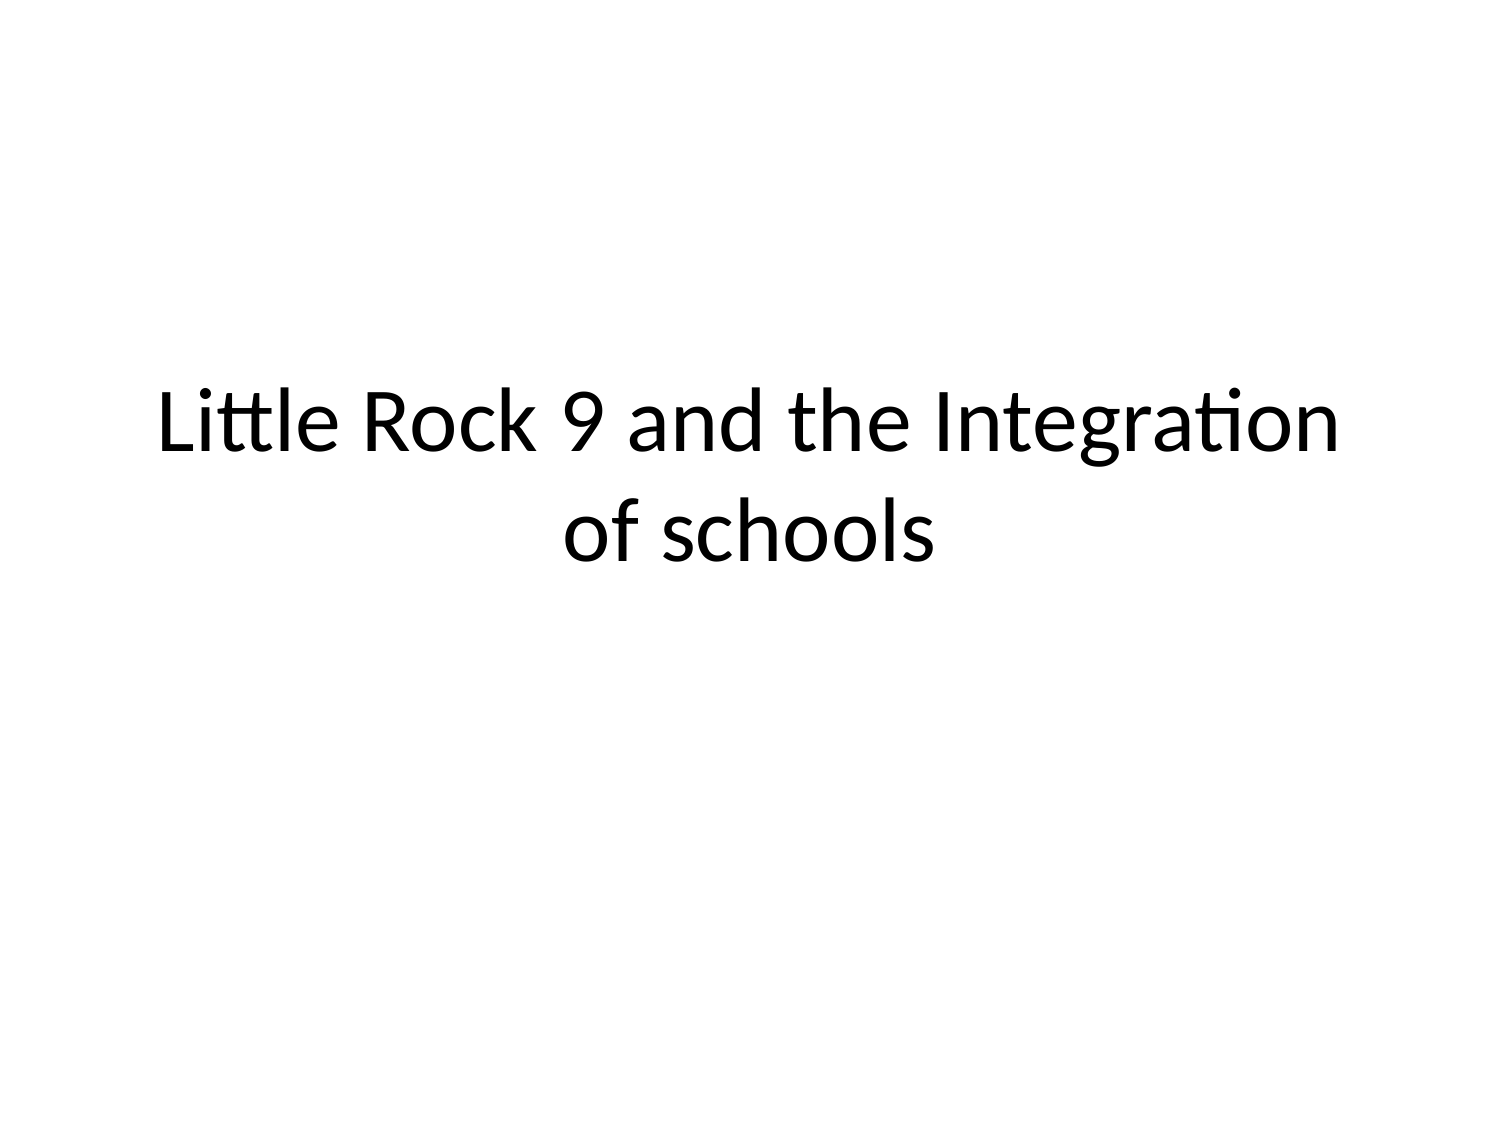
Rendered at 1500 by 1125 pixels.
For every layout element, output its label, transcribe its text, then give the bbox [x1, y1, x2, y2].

title Little Rock 9 and the Integration of schools [112, 349, 1388, 591]
